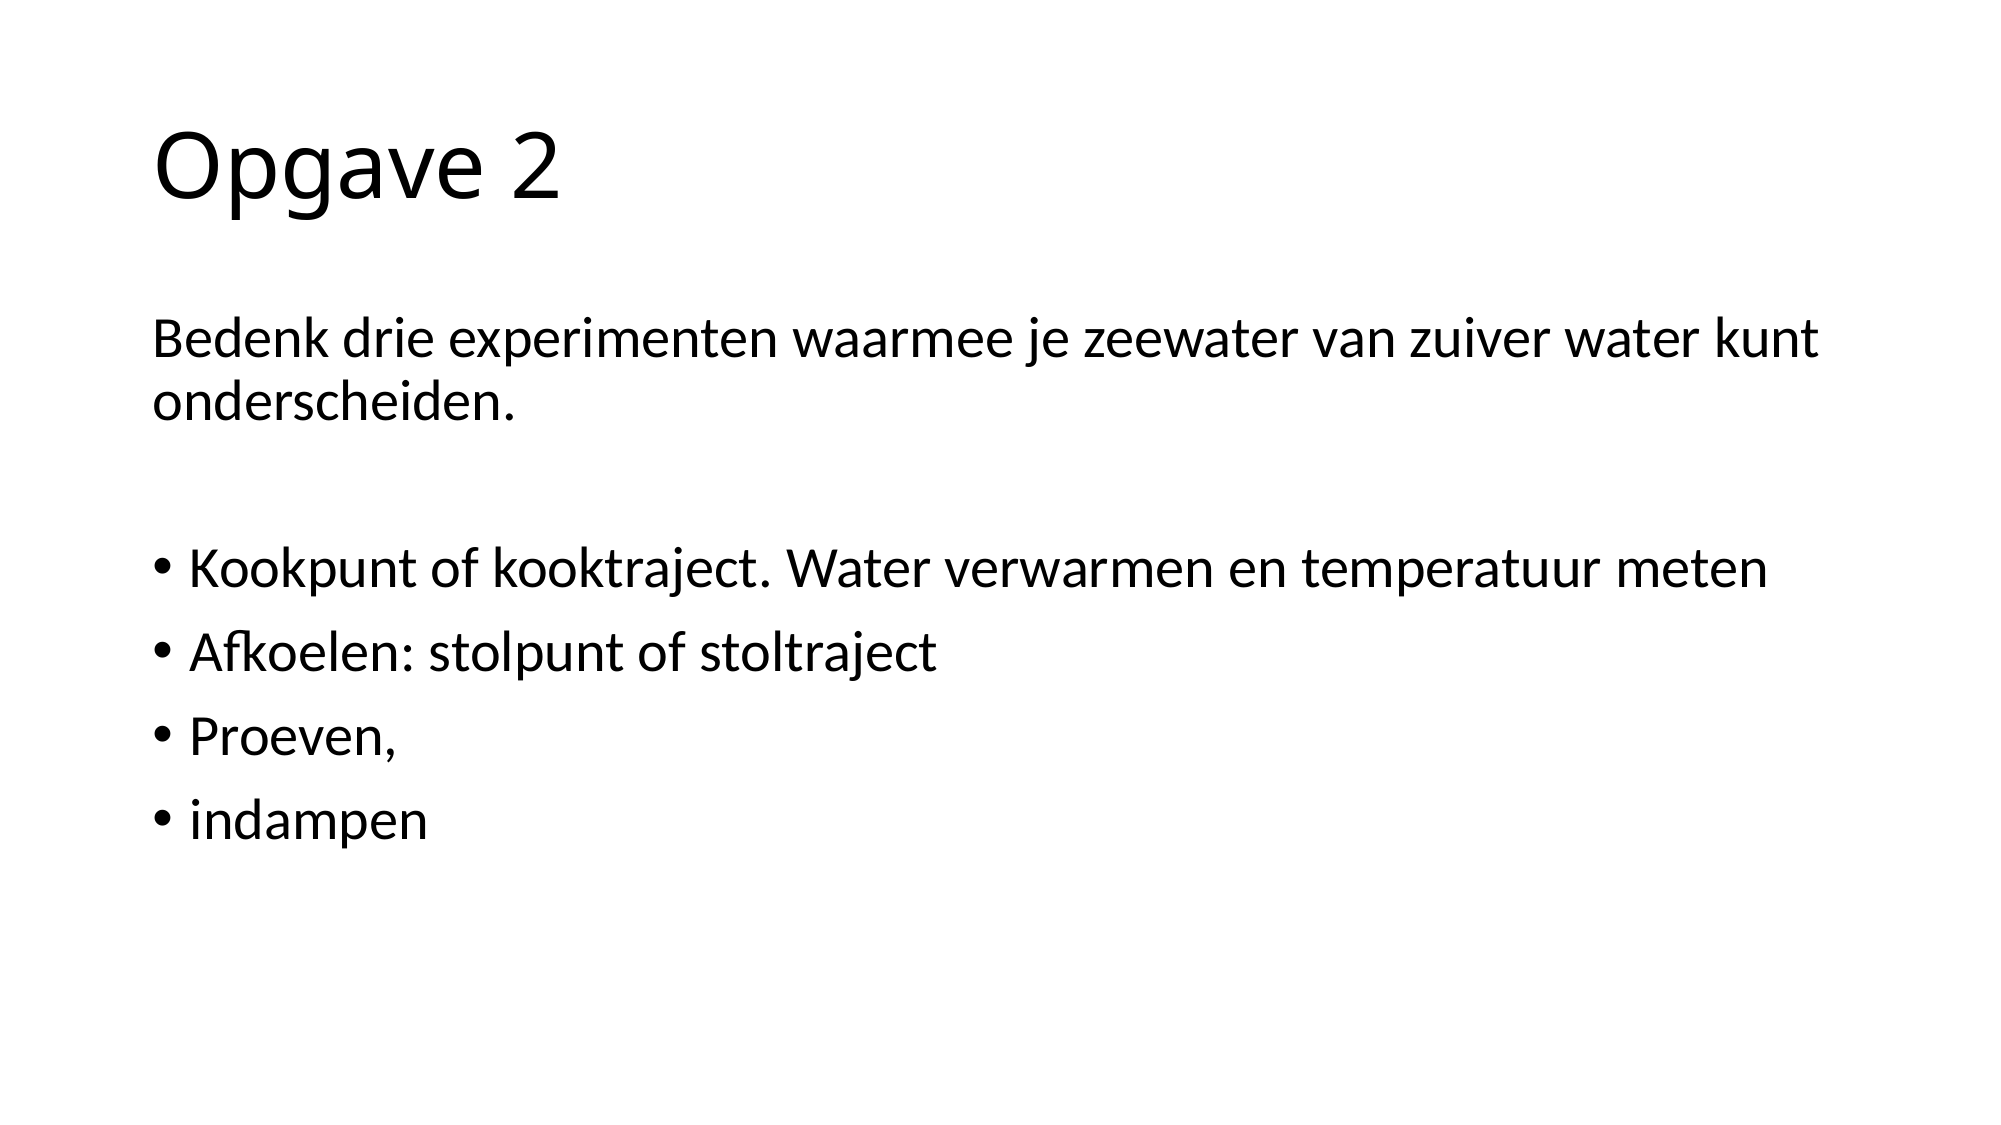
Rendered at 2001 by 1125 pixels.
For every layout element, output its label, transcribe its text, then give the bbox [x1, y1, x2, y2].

title Opgave 2 [137, 59, 1863, 278]
list Bedenk drie experimenten waarmee je zeewater van zuiver water kunt onderscheiden. Kookpunt of kooktraject. Water verwarmen en temperatuur meten Afkoelen: stolpunt of stoltraject Proeven, indampen [137, 299, 1863, 1014]
